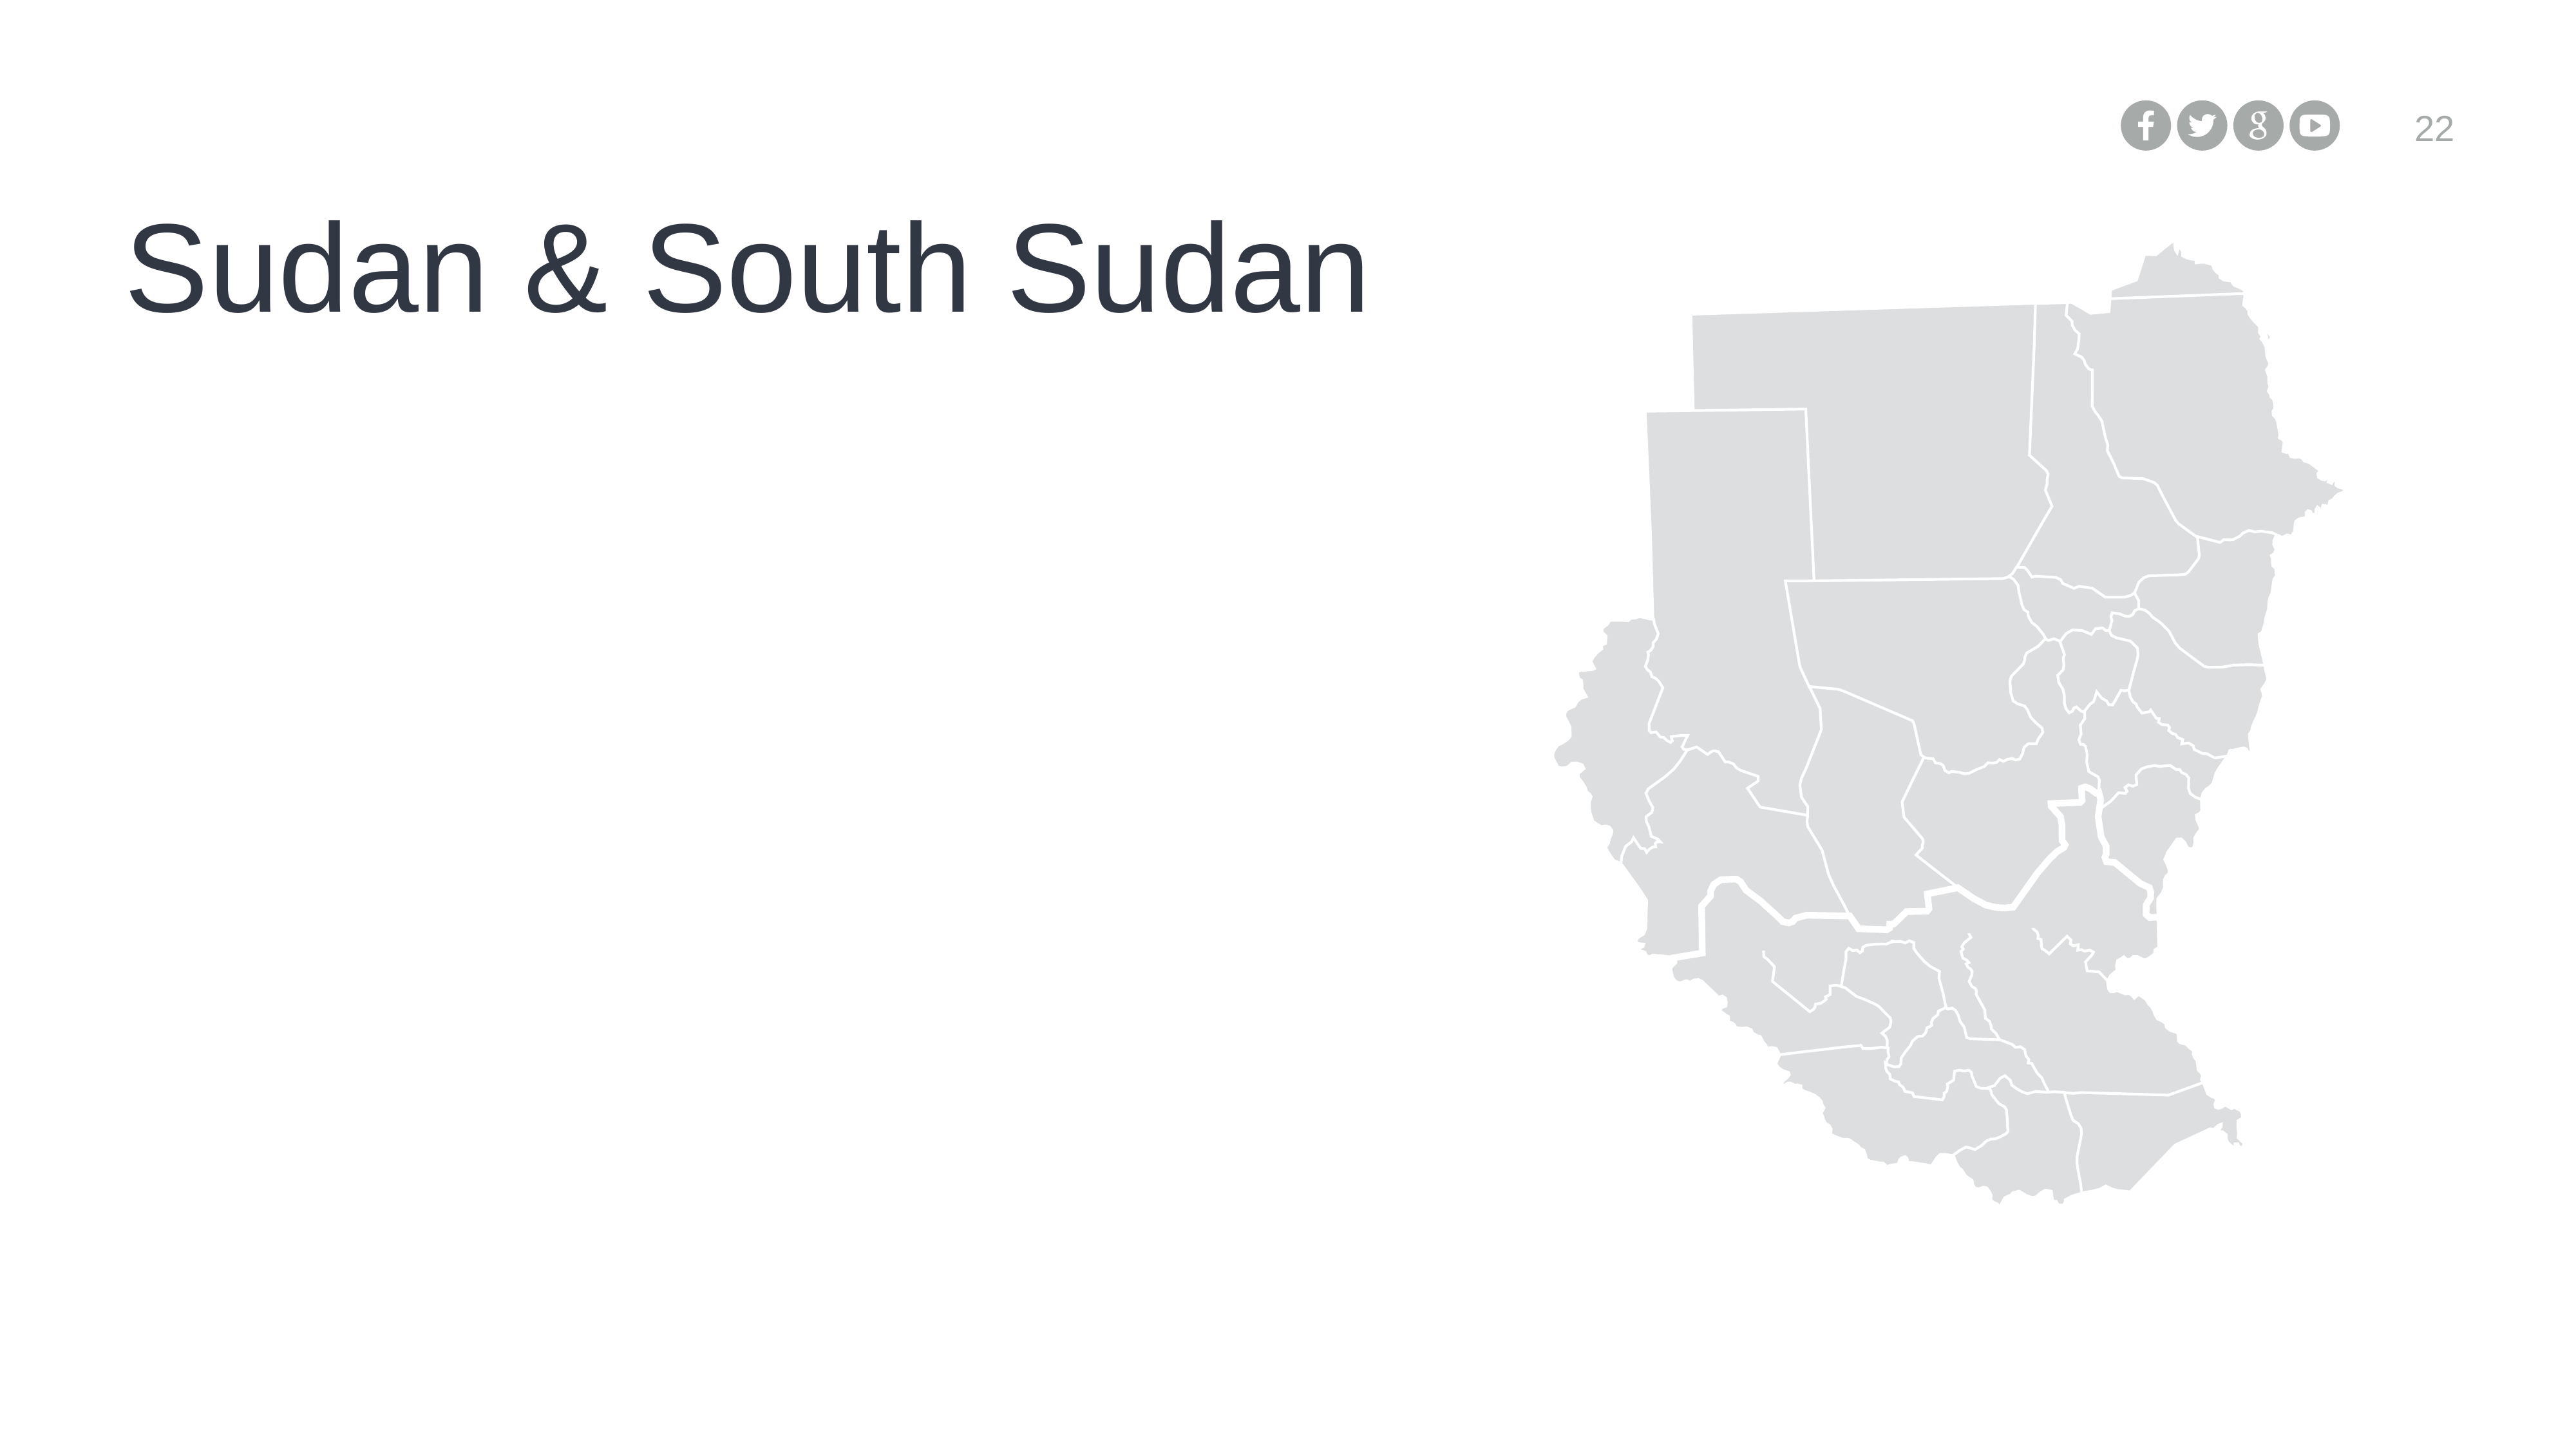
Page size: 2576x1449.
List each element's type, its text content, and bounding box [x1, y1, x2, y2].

title Sudan & South Sudan [117, 178, 1672, 415]
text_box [1552, 242, 2345, 1208]
slide_number 22 [2407, 97, 2468, 158]
